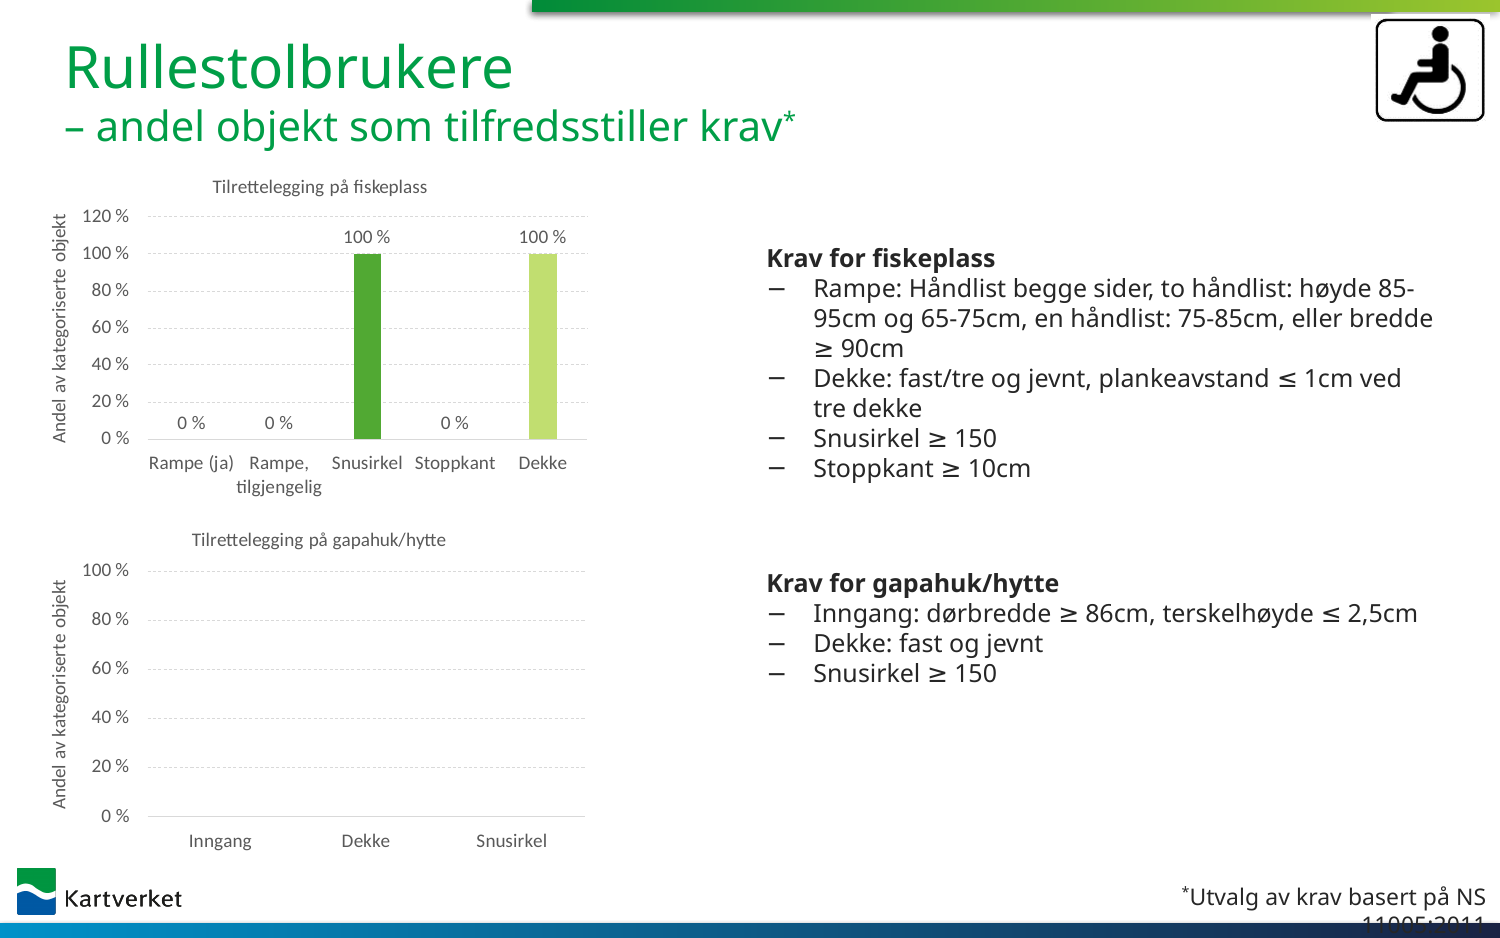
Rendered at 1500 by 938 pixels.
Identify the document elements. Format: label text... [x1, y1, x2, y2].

picture [41, 166, 598, 505]
text_box Rullestolbrukere – andel objekt som tilfredsstiller krav* [49, 29, 1431, 158]
text_box *Utvalg av krav basert på NS 11005:2011 [1068, 873, 1500, 938]
text_box Krav for gapahuk/hytte Inngang: dørbredde ≥ 86cm, terskelhøyde ≤ 2,5cm Dekke: fast og jevnt Snusirkel ≥ 150 [751, 560, 1452, 695]
picture [1371, 13, 1491, 127]
text_box Krav for fiskeplass Rampe: Håndlist begge sider, to håndlist: høyde 85-95cm og 65-75cm, en håndlist: 75-85cm, eller bredde ≥ 90cm Dekke: fast/tre og jevnt, plankeavstand ≤ 1cm ved tre dekke Snusirkel ≥ 150 Stoppkant ≥ 10cm [751, 235, 1452, 490]
picture [41, 520, 596, 859]
